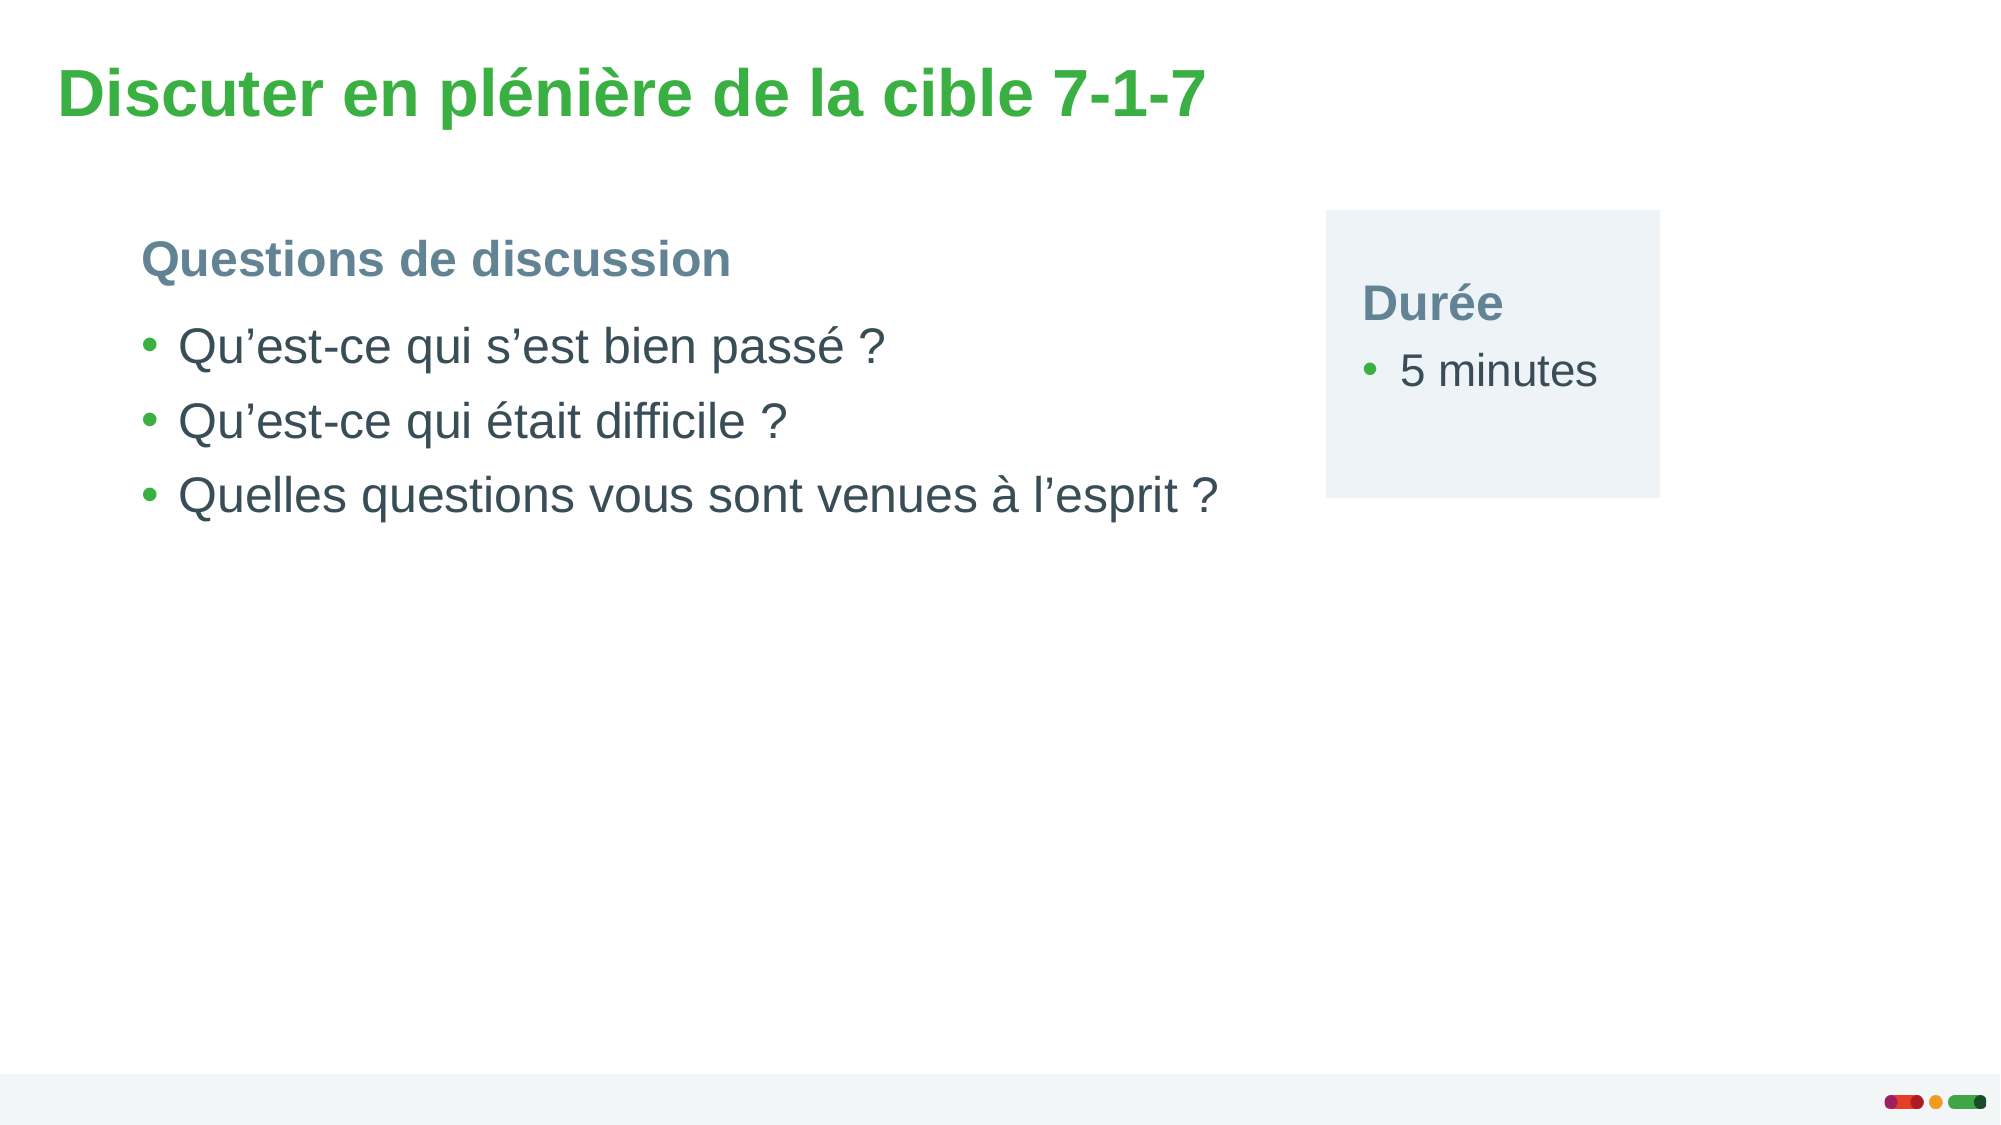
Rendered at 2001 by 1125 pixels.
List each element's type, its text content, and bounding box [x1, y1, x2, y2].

list Questions de discussion [125, 159, 972, 295]
list Durée [1347, 204, 1650, 340]
text_box [1324, 208, 1662, 500]
list Qu’est-ce qui s’est bien passé ? Qu’est-ce qui était difficile ? Quelles questions vous sont venues à l’esprit ? [125, 312, 1416, 998]
list 5 minutes [1347, 339, 1633, 459]
title Discuter en plénière de la cible 7-1-7 [42, 42, 1768, 207]
